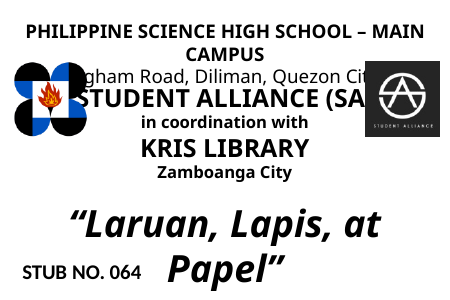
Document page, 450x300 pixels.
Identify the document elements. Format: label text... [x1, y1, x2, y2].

text_box “Laruan, Lapis, at Papel” [0, 192, 450, 298]
picture [364, 60, 441, 137]
text_box PHILIPPINE SCIENCE HIGH SCHOOL – MAIN CAMPUS Agham Road, Diliman, Quezon City [0, 12, 450, 74]
text_box STUB NO. 064 [7, 251, 213, 292]
text_box STUDENT ALLIANCE (SA) in coordination with KRIS LIBRARY Zamboanga City [0, 74, 450, 190]
picture [12, 60, 88, 137]
